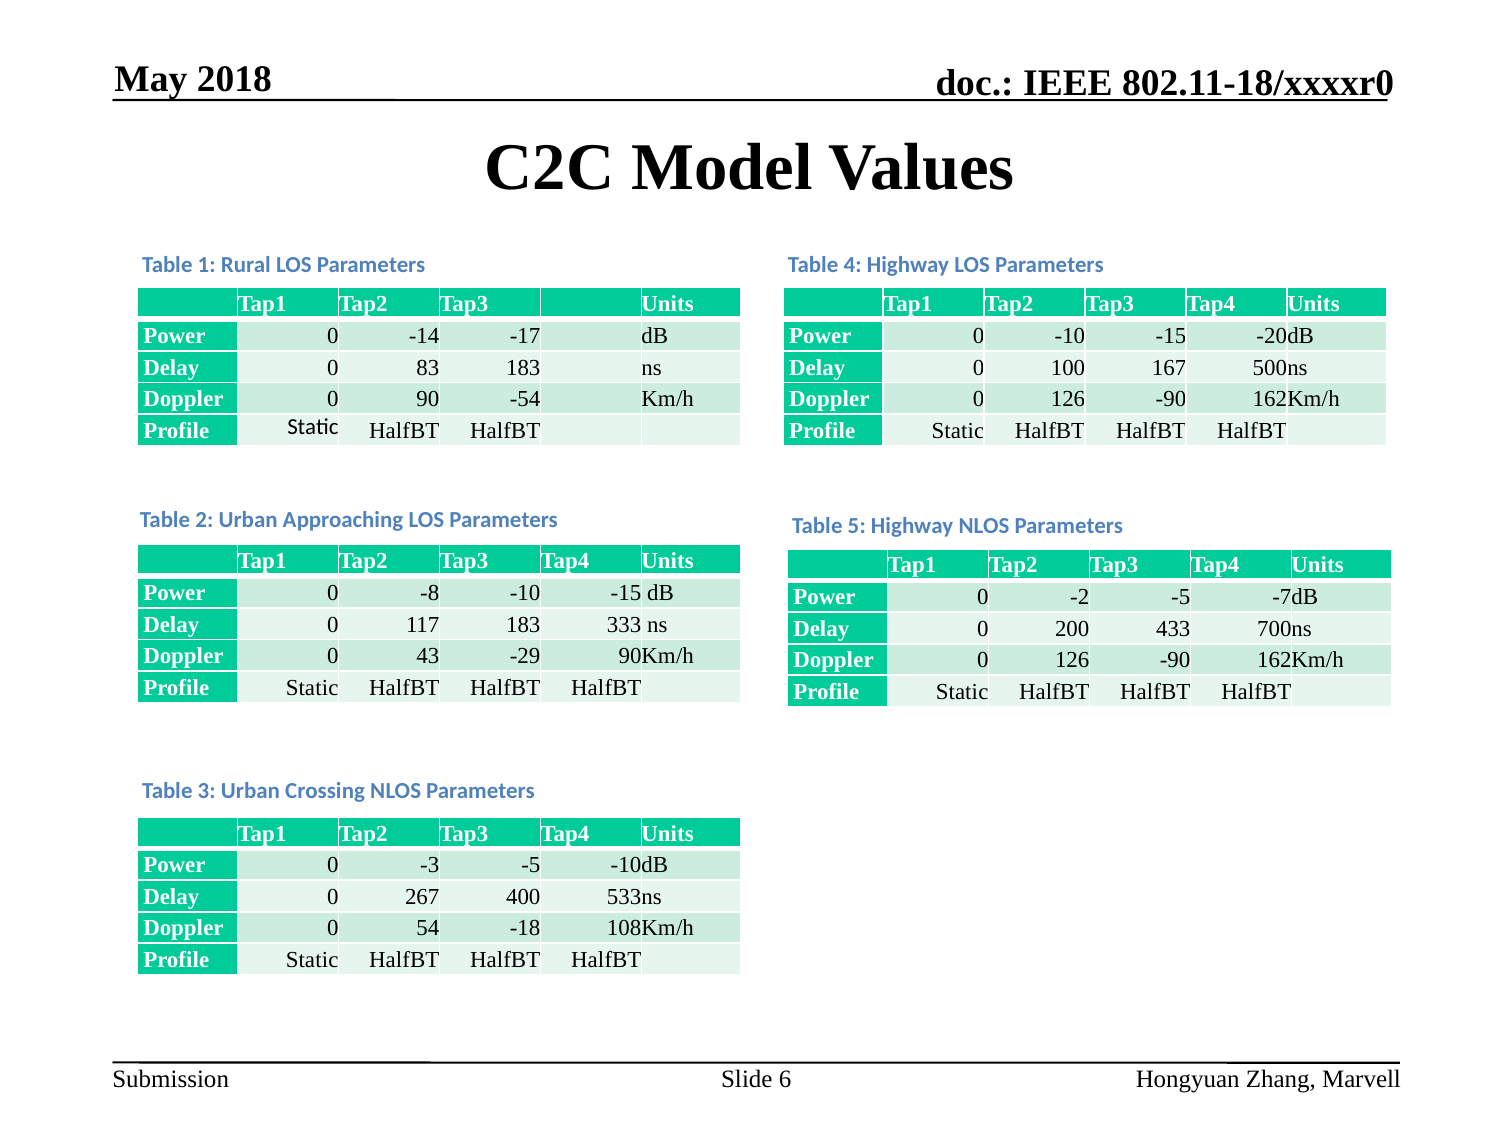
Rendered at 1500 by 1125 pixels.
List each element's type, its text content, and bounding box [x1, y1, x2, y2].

table_cell 0 [884, 322, 983, 350]
table_cell Static [238, 672, 338, 702]
table_header Tap2 [339, 288, 439, 316]
table_cell Km/h [642, 383, 740, 413]
table_header Tap1 [884, 288, 983, 316]
text_box Table 4: Highway LOS Parameters [773, 242, 1376, 285]
table_cell 126 [985, 383, 1084, 413]
table_cell 500 [1187, 352, 1286, 382]
table_cell Doppler [784, 383, 882, 413]
table_cell Power [138, 322, 237, 350]
table_cell HalfBT [339, 944, 439, 974]
table_cell Doppler [788, 645, 887, 674]
text_box Table 3: Urban Crossing NLOS Parameters [127, 768, 731, 811]
table_header Tap2 [989, 550, 1089, 578]
table_header [138, 288, 237, 316]
table_cell -18 [440, 913, 540, 942]
table_header Units [1292, 550, 1391, 578]
table_header Tap4 [1191, 550, 1291, 578]
table_cell HalfBT [440, 672, 540, 702]
table_cell 0 [238, 640, 338, 670]
table_header Tap2 [339, 818, 439, 846]
table_header Tap3 [1086, 288, 1185, 316]
table_cell HalfBT [440, 415, 540, 445]
table_cell -8 [339, 579, 439, 607]
table_cell Km/h [1292, 645, 1391, 674]
table_cell 162 [1187, 383, 1286, 413]
table_cell 700 [1191, 613, 1291, 643]
table_cell dB [1288, 322, 1386, 350]
table_cell 162 [1191, 645, 1291, 674]
table_cell -20 [1187, 322, 1286, 350]
table_cell HalfBT [1086, 415, 1185, 445]
text_box Table 2: Urban Approaching LOS Parameters [125, 497, 729, 540]
table_cell Profile [788, 676, 887, 706]
table_cell Doppler [138, 913, 237, 942]
table_cell [541, 322, 641, 350]
table_cell 43 [339, 640, 439, 670]
table_cell 90 [339, 383, 439, 413]
table_cell ns [1292, 613, 1391, 643]
table_cell -90 [1086, 383, 1185, 413]
table_cell dB [642, 579, 740, 607]
table_cell 0 [238, 609, 338, 639]
table_cell 117 [339, 609, 439, 639]
table_cell -14 [339, 322, 439, 350]
table_cell Km/h [642, 640, 740, 670]
table_cell dB [642, 322, 740, 350]
table_cell 0 [238, 851, 338, 879]
table_cell Power [788, 583, 887, 611]
table_header Tap3 [440, 545, 540, 573]
table_cell Static [884, 415, 983, 445]
table_cell 0 [238, 881, 338, 911]
table_header Tap1 [888, 550, 988, 578]
table_cell 183 [440, 352, 540, 382]
table_cell 108 [541, 913, 641, 942]
table_cell HalfBT [989, 676, 1089, 706]
table_cell 0 [238, 579, 338, 607]
table_cell 167 [1086, 352, 1185, 382]
table_cell 90 [541, 640, 641, 670]
table_cell 0 [888, 645, 988, 674]
table_header Tap4 [1187, 288, 1286, 316]
table_cell -17 [440, 322, 540, 350]
table_cell -54 [440, 383, 540, 413]
table_cell [642, 944, 740, 974]
table_cell [642, 415, 740, 445]
slide_number Slide 6 [712, 1061, 800, 1123]
table_cell Profile [138, 944, 237, 974]
text_box Table 5: Highway NLOS Parameters [777, 503, 1375, 546]
table_cell 100 [985, 352, 1084, 382]
table_header Tap3 [1090, 550, 1190, 578]
table_cell [541, 415, 641, 445]
table_header Tap1 [238, 818, 338, 846]
table_cell Profile [784, 415, 882, 445]
table_header Units [642, 545, 740, 573]
table_header Units [642, 288, 740, 316]
table_cell ns [642, 609, 740, 639]
table_cell Power [138, 851, 237, 879]
table_cell 0 [884, 352, 983, 382]
table_header [138, 545, 237, 573]
table_cell -90 [1090, 645, 1190, 674]
table_cell [541, 352, 641, 382]
table_cell HalfBT [339, 672, 439, 702]
table_cell 183 [440, 609, 540, 639]
table_cell HalfBT [541, 672, 641, 702]
table_header Tap2 [339, 545, 439, 573]
table_cell 0 [888, 583, 988, 611]
table_cell 0 [884, 383, 983, 413]
table_cell [1292, 676, 1391, 706]
table_cell 267 [339, 881, 439, 911]
table_cell [642, 672, 740, 702]
table_header Tap2 [985, 288, 1084, 316]
table_cell -10 [440, 579, 540, 607]
table_header [784, 288, 882, 316]
table_header [138, 818, 237, 846]
table_cell -5 [440, 851, 540, 879]
table_cell Static [238, 944, 338, 974]
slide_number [114, 54, 423, 100]
table_header Tap3 [440, 818, 540, 846]
table_cell Profile [138, 672, 237, 702]
table_cell dB [642, 851, 740, 879]
table_cell 0 [888, 613, 988, 643]
table_header Tap4 [541, 818, 641, 846]
table_cell [541, 383, 641, 413]
table_cell -5 [1090, 583, 1190, 611]
title C2C Model Values [112, 87, 1388, 238]
table_cell -7 [1191, 583, 1291, 611]
table_cell 533 [541, 881, 641, 911]
table_cell 0 [238, 322, 338, 350]
table_cell 83 [339, 352, 439, 382]
table_cell ns [642, 352, 740, 382]
table_cell -15 [541, 579, 641, 607]
table_cell HalfBT [440, 944, 540, 974]
table_cell HalfBT [1187, 415, 1286, 445]
table_cell Delay [138, 881, 237, 911]
table_cell Delay [138, 609, 237, 639]
text_box Table 1: Rural LOS Parameters [127, 242, 731, 285]
table_cell Static [238, 415, 338, 445]
table_cell 333 [541, 609, 641, 639]
table_cell HalfBT [541, 944, 641, 974]
table_cell 0 [238, 383, 338, 413]
table_header [541, 288, 641, 316]
table_cell Delay [784, 352, 882, 382]
table_cell 200 [989, 613, 1089, 643]
table_header Units [1288, 288, 1386, 316]
table_header [788, 550, 887, 578]
table_cell Doppler [138, 383, 237, 413]
table_cell Profile [138, 415, 237, 445]
table_cell dB [1292, 583, 1391, 611]
table_cell 126 [989, 645, 1089, 674]
table_cell Static [888, 676, 988, 706]
table_cell -3 [339, 851, 439, 879]
table_header Tap1 [238, 288, 338, 316]
table_cell -2 [989, 583, 1089, 611]
table_cell Km/h [642, 913, 740, 942]
table_cell -10 [985, 322, 1084, 350]
table_cell Power [784, 322, 882, 350]
table_header Units [642, 818, 740, 846]
table_cell ns [642, 881, 740, 911]
table_cell HalfBT [1090, 676, 1190, 706]
table_cell Delay [788, 613, 887, 643]
table_header Tap1 [238, 545, 338, 573]
table_cell HalfBT [339, 415, 439, 445]
table_header Tap3 [440, 288, 540, 316]
table_cell Km/h [1288, 383, 1386, 413]
table_header Tap4 [541, 545, 641, 573]
table_cell 54 [339, 913, 439, 942]
table_cell 400 [440, 881, 540, 911]
table_cell 0 [238, 352, 338, 382]
table_cell -10 [541, 851, 641, 879]
table_cell -15 [1086, 322, 1185, 350]
table_cell -29 [440, 640, 540, 670]
footer Hongyuan Zhang, Marvell [878, 1061, 1402, 1093]
table_cell ns [1288, 352, 1386, 382]
table_cell HalfBT [985, 415, 1084, 445]
table_cell Power [138, 579, 237, 607]
table_cell 0 [238, 913, 338, 942]
table_cell HalfBT [1191, 676, 1291, 706]
table_cell Doppler [138, 640, 237, 670]
table_cell [1288, 415, 1386, 445]
table_cell Delay [138, 352, 237, 382]
table_cell 433 [1090, 613, 1190, 643]
